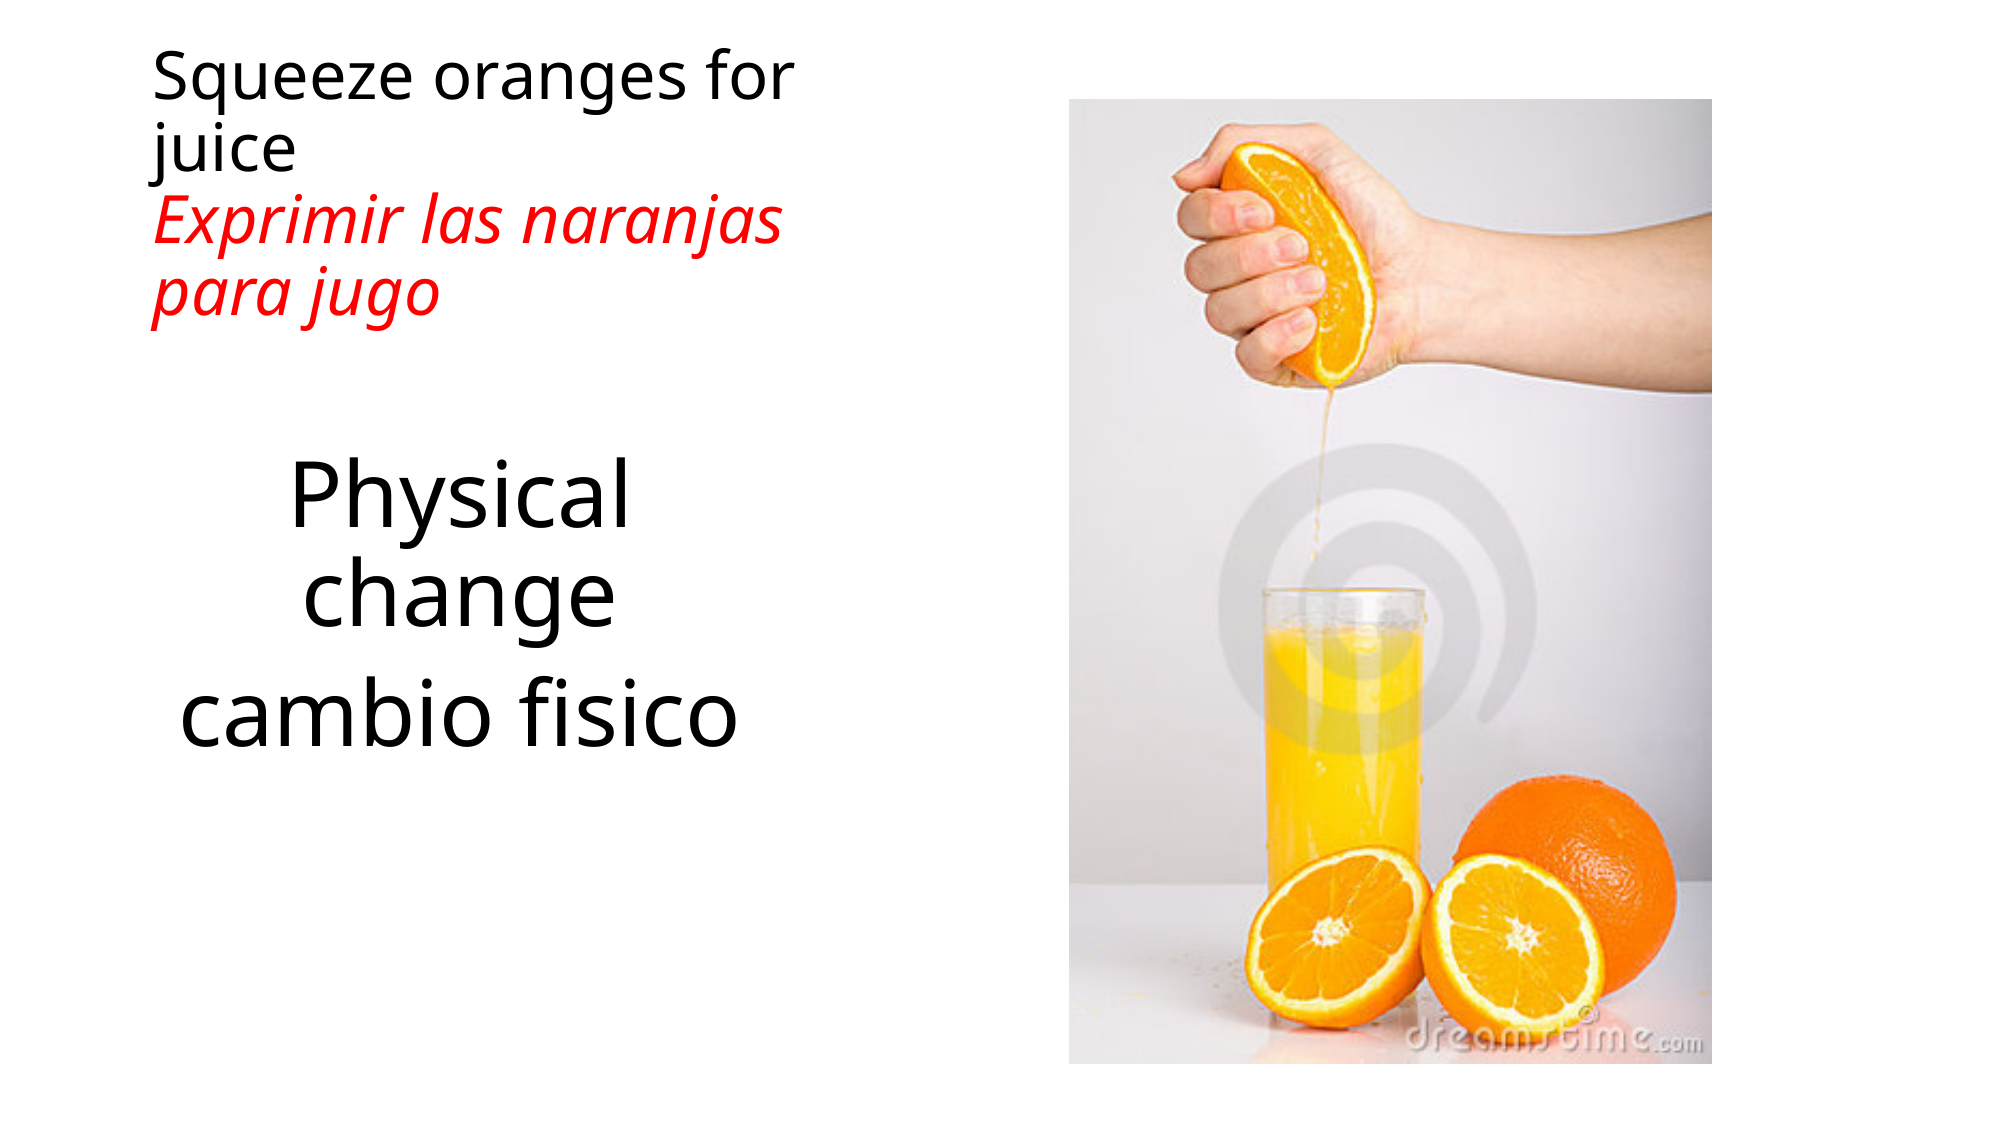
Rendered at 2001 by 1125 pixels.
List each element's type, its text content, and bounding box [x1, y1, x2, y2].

title Squeeze oranges for juice Exprimir las naranjas para jugo [137, 75, 866, 338]
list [1068, 99, 1712, 1064]
list Physical change cambio fisico [137, 441, 783, 1067]
